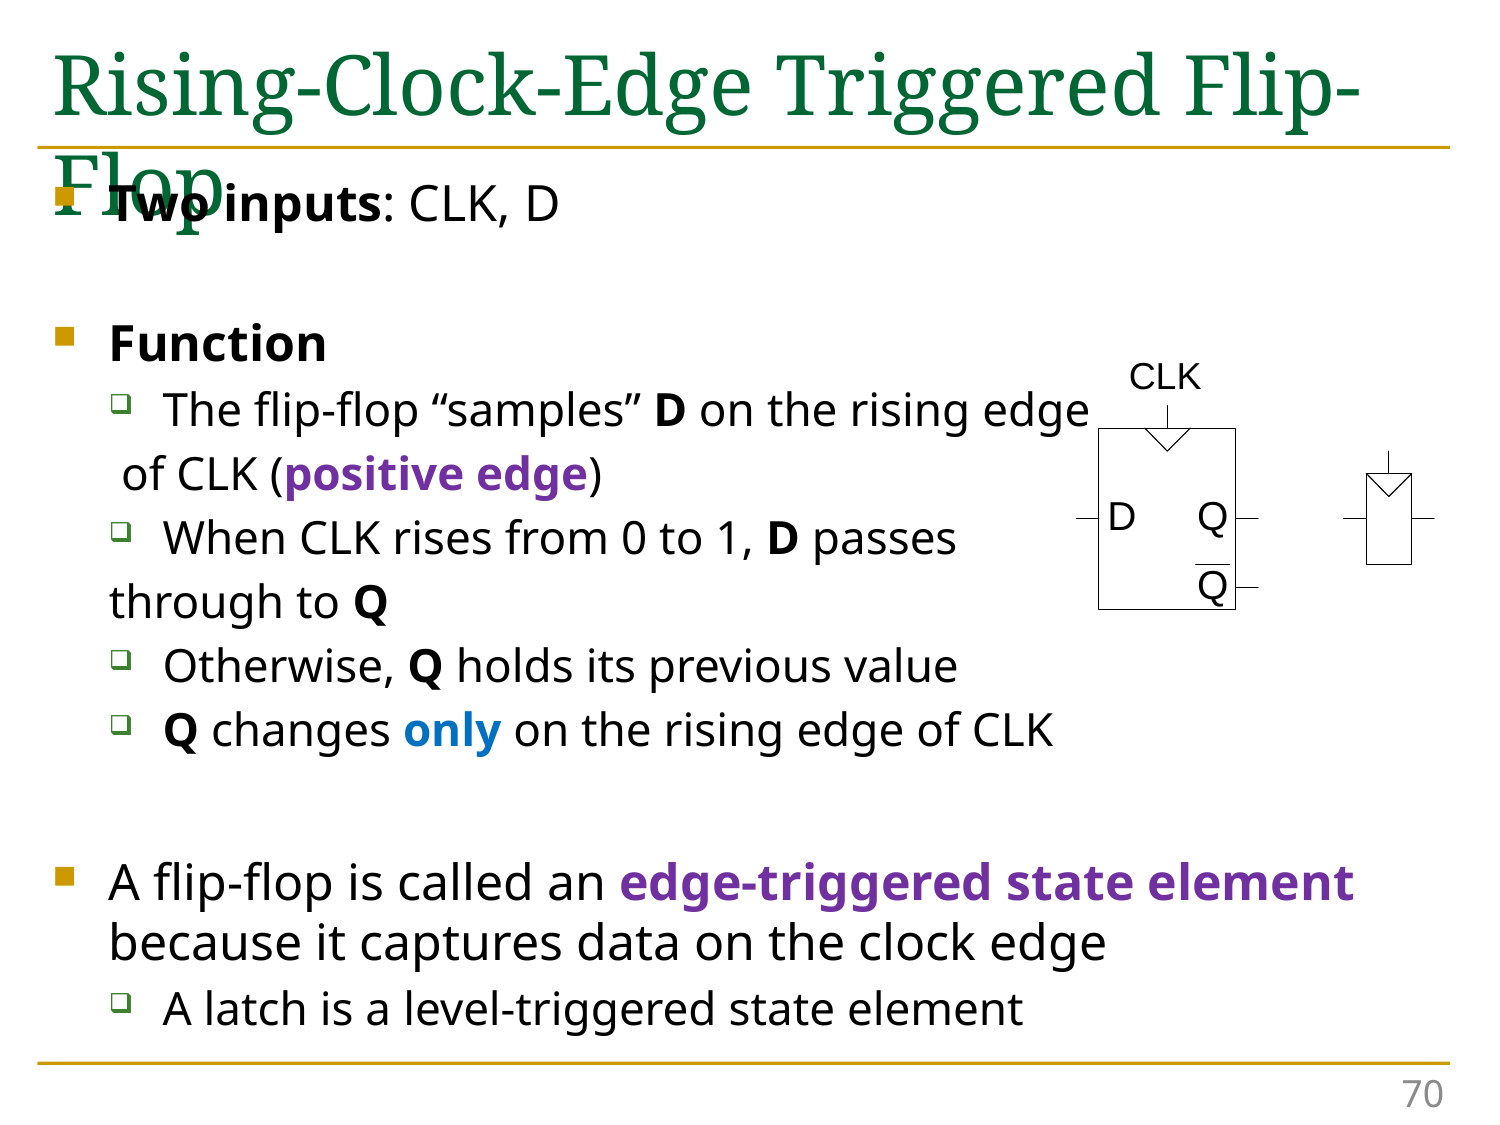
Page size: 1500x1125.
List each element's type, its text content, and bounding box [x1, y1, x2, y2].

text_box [1068, 274, 1451, 638]
slide_number 70 [1121, 1066, 1460, 1125]
list Two inputs: CLK, D Function The flip-flop “samples” D on the rising edge of CLK (positive edge) When CLK rises from 0 to 1, D passes through to Q Otherwise, Q holds its previous value Q changes only on the rising edge of CLK A flip-flop is called an edge-triggered state element because it captures data on the clock edge A latch is a level-triggered state element [37, 163, 1450, 1016]
title Rising-Clock-Edge Triggered Flip-Flop [37, 24, 1450, 163]
